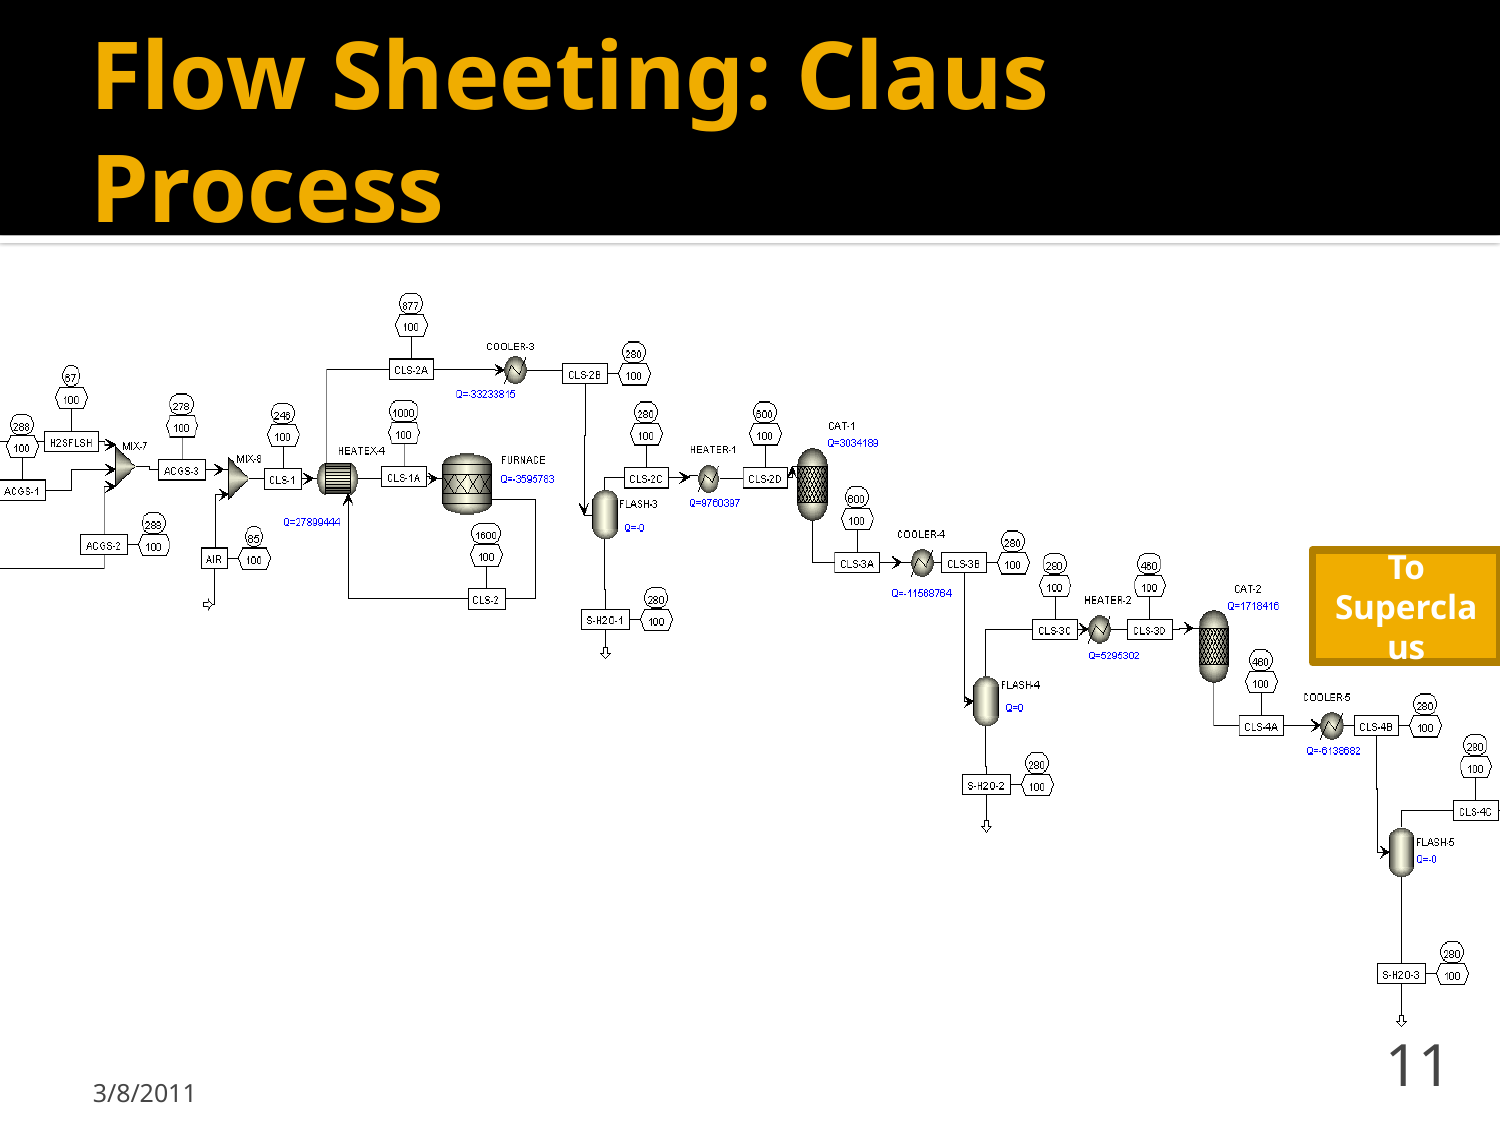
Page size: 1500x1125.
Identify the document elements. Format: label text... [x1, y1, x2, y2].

slide_number 11 [1345, 1062, 1467, 1108]
picture [0, 274, 1500, 1038]
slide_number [75, 1062, 425, 1108]
title Flow Sheeting: Claus Process [75, 25, 1425, 231]
